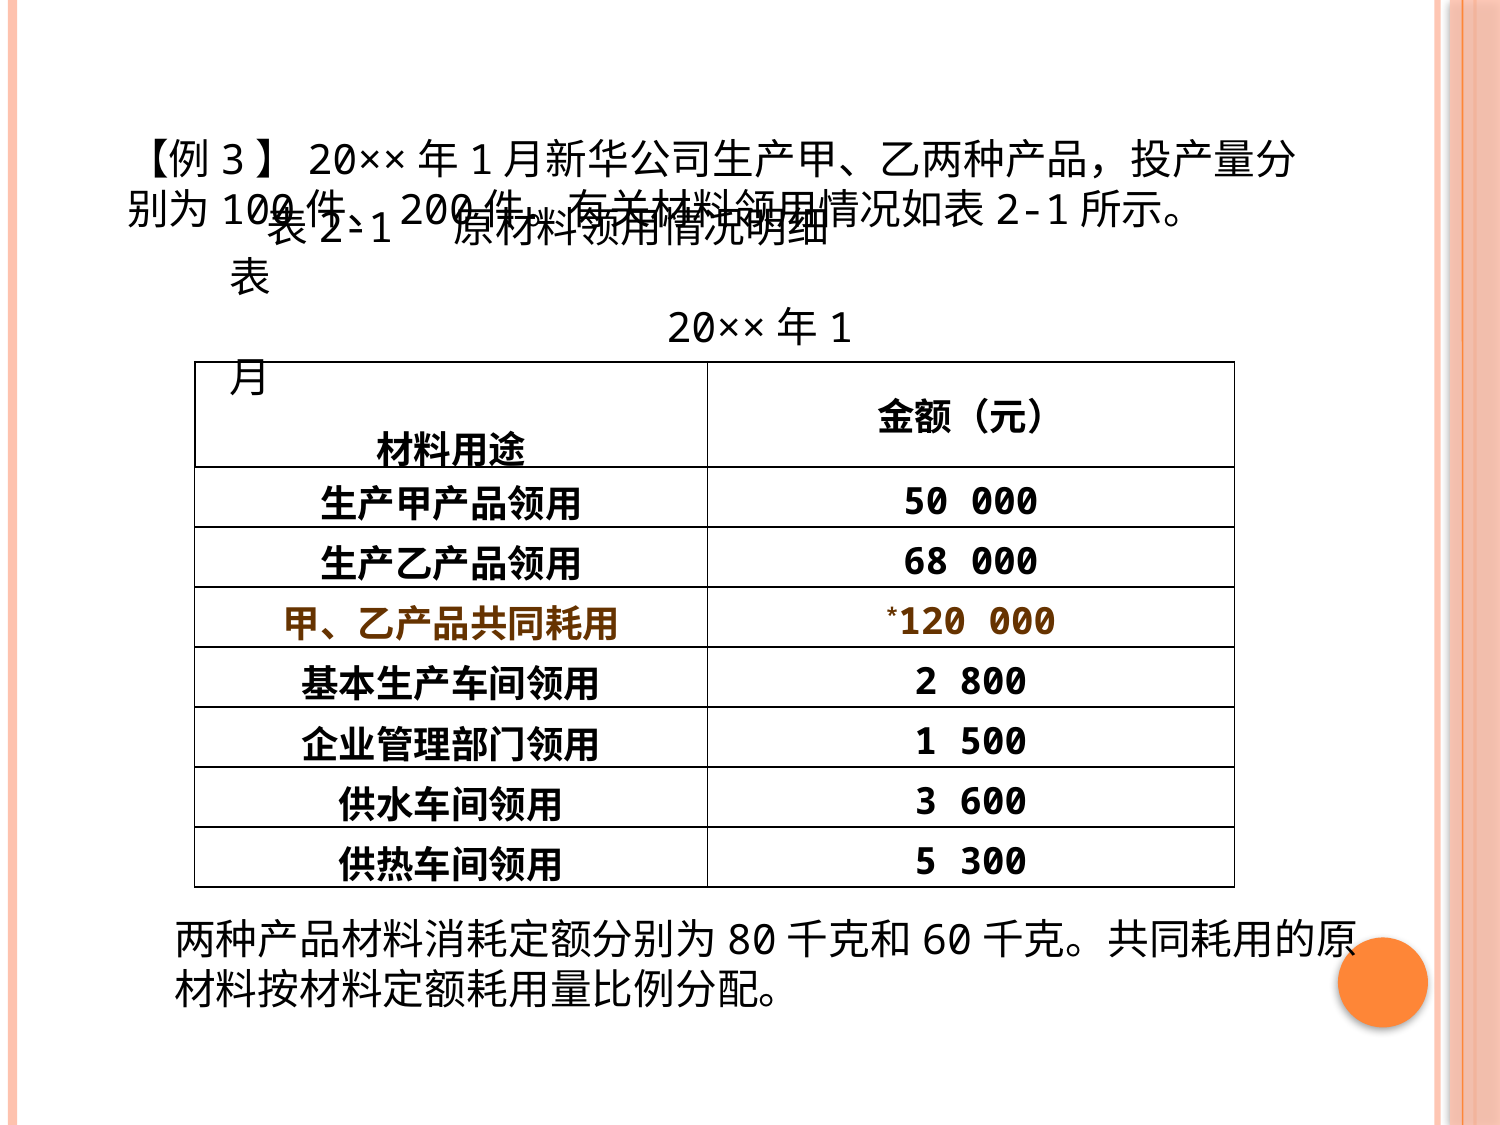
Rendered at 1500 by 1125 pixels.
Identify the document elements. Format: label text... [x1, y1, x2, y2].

table_header 金额（元） [708, 363, 1234, 466]
text_box 两种产品材料消耗定额分别为80千克和60千克。共同耗用的原材料按材料定额耗用量比例分配。 [159, 905, 1376, 1020]
table_cell 5 300 [708, 828, 1234, 886]
text_box 表2-1 原材料领用情况明细表 20××年1月 [214, 243, 883, 359]
table_cell 甲、乙产品共同耗用 [195, 588, 707, 646]
table_cell 生产乙产品领用 [195, 528, 707, 586]
table_cell 2 800 [708, 648, 1234, 706]
text_box 【例3】20××年1月新华公司生产甲、乙两种产品，投产量分别为100件、200件。有关材料领用情况如表2-1所示。 [112, 125, 1317, 241]
table_cell 基本生产车间领用 [195, 648, 707, 706]
table_cell 1 500 [708, 708, 1234, 766]
table_cell 68 000 [708, 528, 1234, 586]
table_cell 50 000 [708, 468, 1234, 526]
table_cell 3 600 [708, 768, 1234, 826]
table_header 材料用途 [196, 363, 707, 466]
table_cell 供水车间领用 [195, 768, 707, 826]
table_cell 生产甲产品领用 [195, 468, 707, 526]
table_cell *120 000 [708, 588, 1234, 646]
table_cell 供热车间领用 [195, 828, 707, 886]
table_cell 企业管理部门领用 [195, 708, 707, 766]
